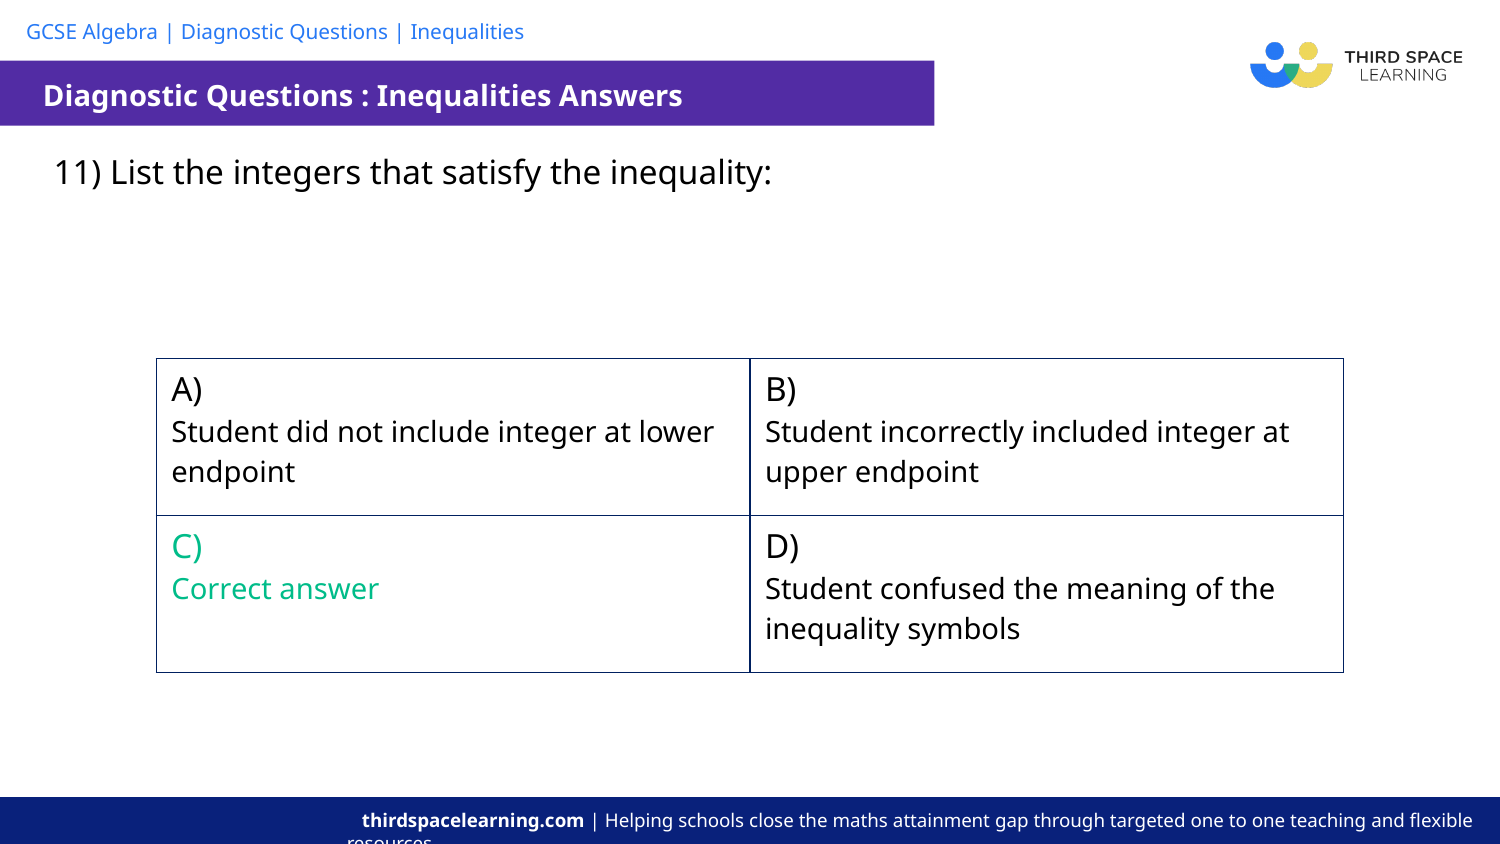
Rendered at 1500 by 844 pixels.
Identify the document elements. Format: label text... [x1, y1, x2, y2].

picture [1250, 33, 1465, 99]
text_box Diagnostic Questions : Inequalities Answers [27, 61, 778, 127]
